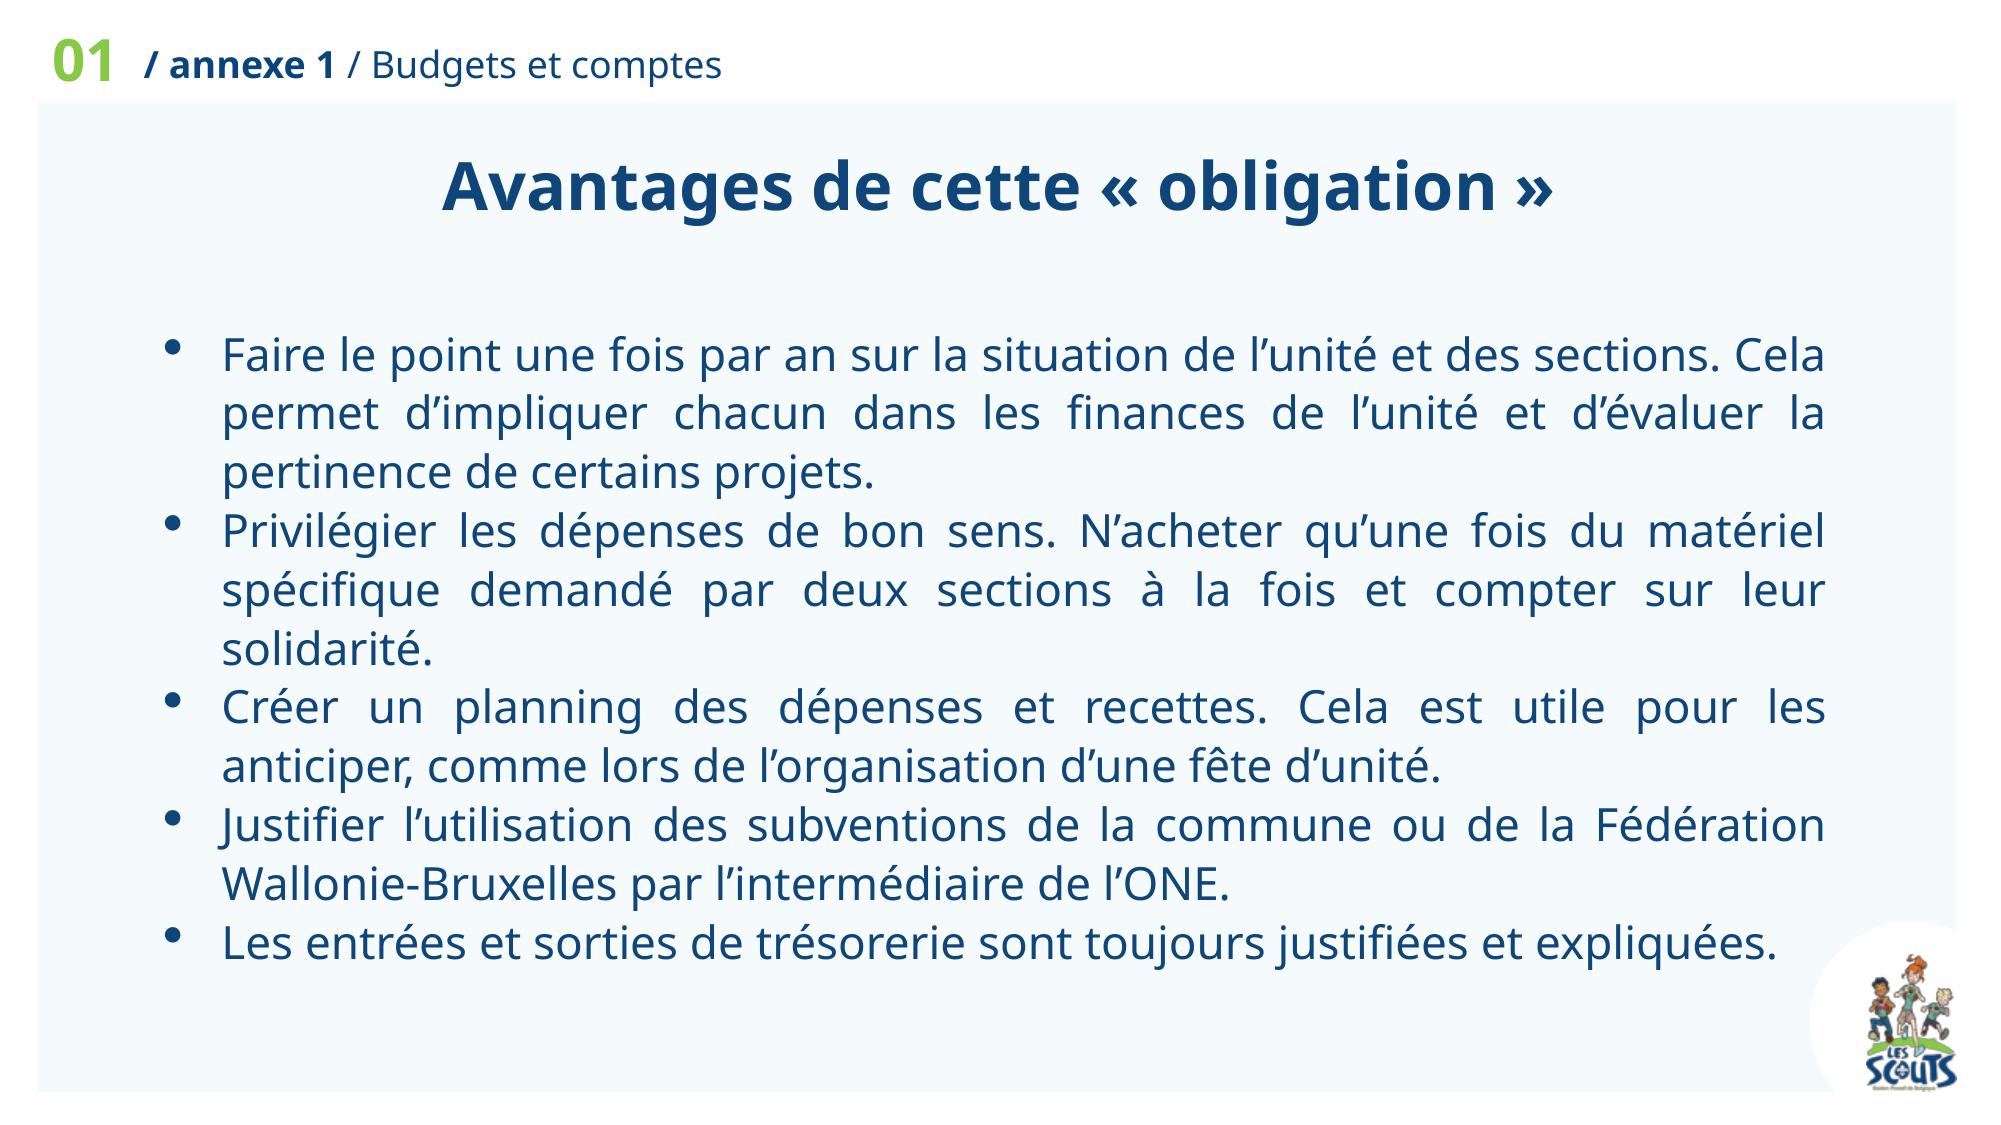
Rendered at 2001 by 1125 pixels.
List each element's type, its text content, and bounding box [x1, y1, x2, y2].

text_box Avantages de cette « obligation » [104, 136, 1896, 231]
text_box Faire le point une fois par an sur la situation de l’unité et des sections. Cela permet d’impliquer chacun dans les finances de l’unité et d’évaluer la pertinence de certains projets. Privilégier les dépenses de bon sens. N’acheter qu’une fois du matériel spécifique demandé par deux sections à la fois et compter sur leur solidarité. Créer un planning des dépenses et recettes. Cela est utile pour les anticiper, comme lors de l’organisation d’une fête d’unité. Justifier l’utilisation des subventions de la commune ou de la Fédération Wallonie-Bruxelles par l’intermédiaire de l’ONE. Les entrées et sorties de trésorerie sont toujours justifiées et expliquées. [150, 313, 1843, 1041]
picture [1866, 954, 1957, 1092]
text_box 01 [37, 15, 151, 101]
text_box / annexe 1 / Budgets et comptes [151, 33, 1310, 94]
